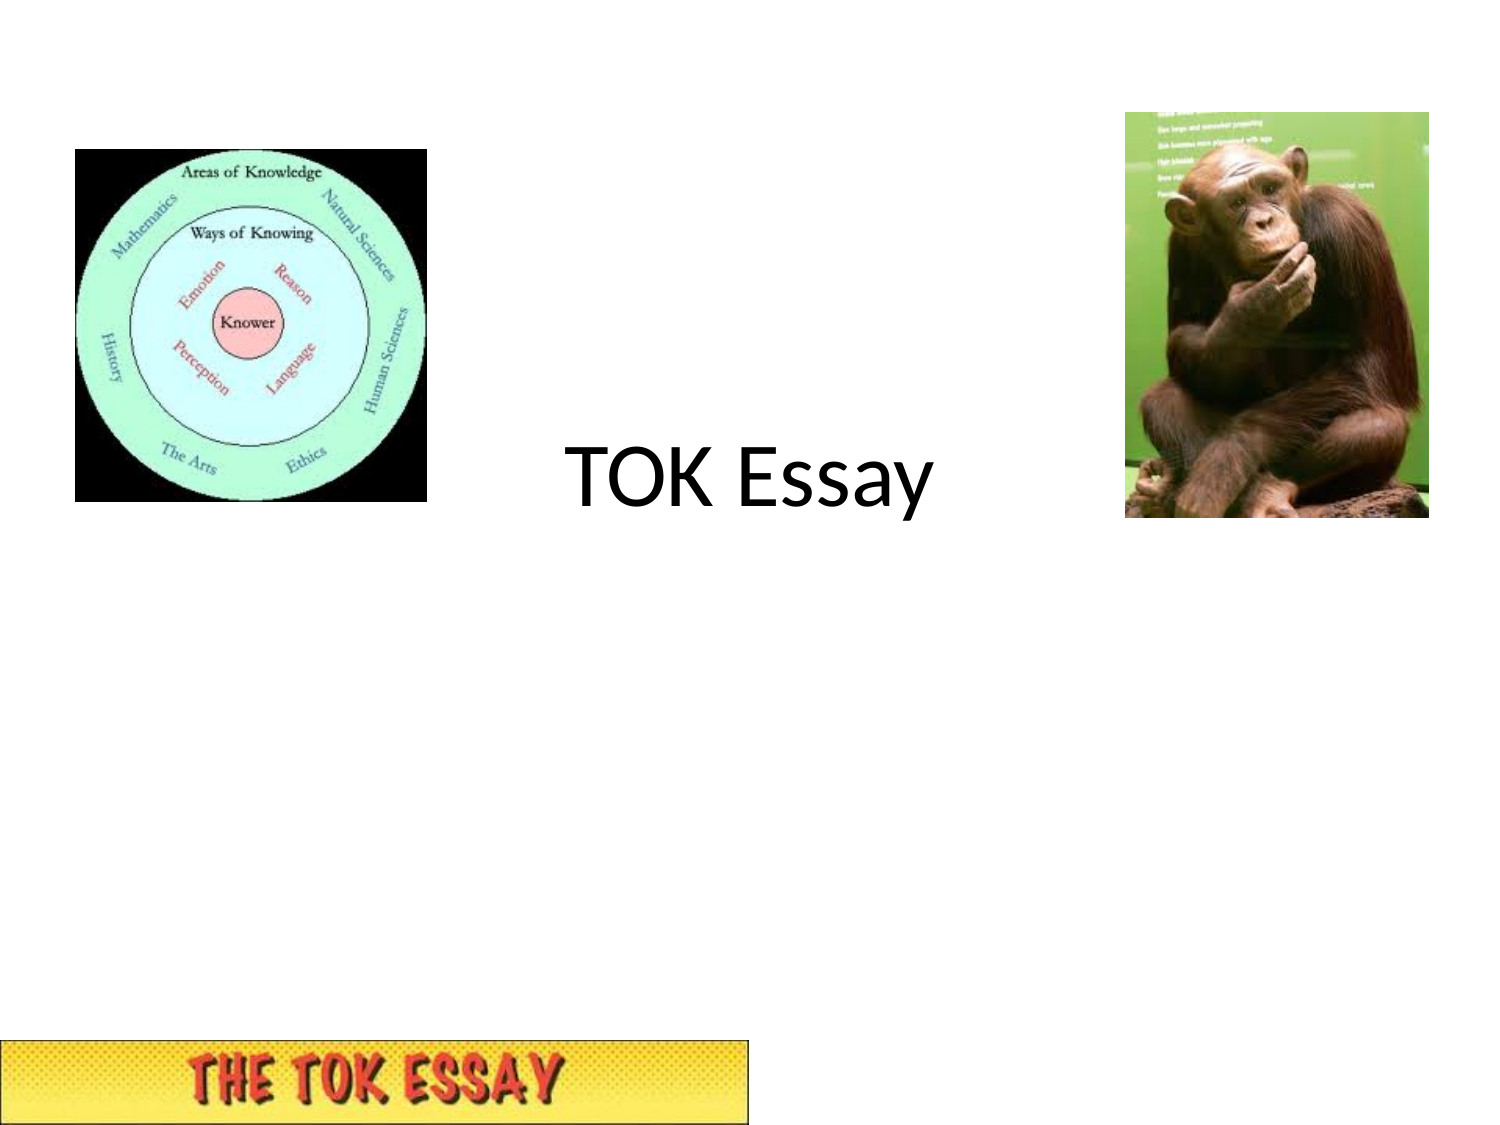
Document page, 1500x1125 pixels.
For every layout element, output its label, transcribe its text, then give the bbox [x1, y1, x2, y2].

picture [0, 1040, 749, 1125]
title TOK Essay [112, 349, 1388, 591]
picture [1124, 112, 1429, 518]
picture [74, 149, 427, 502]
